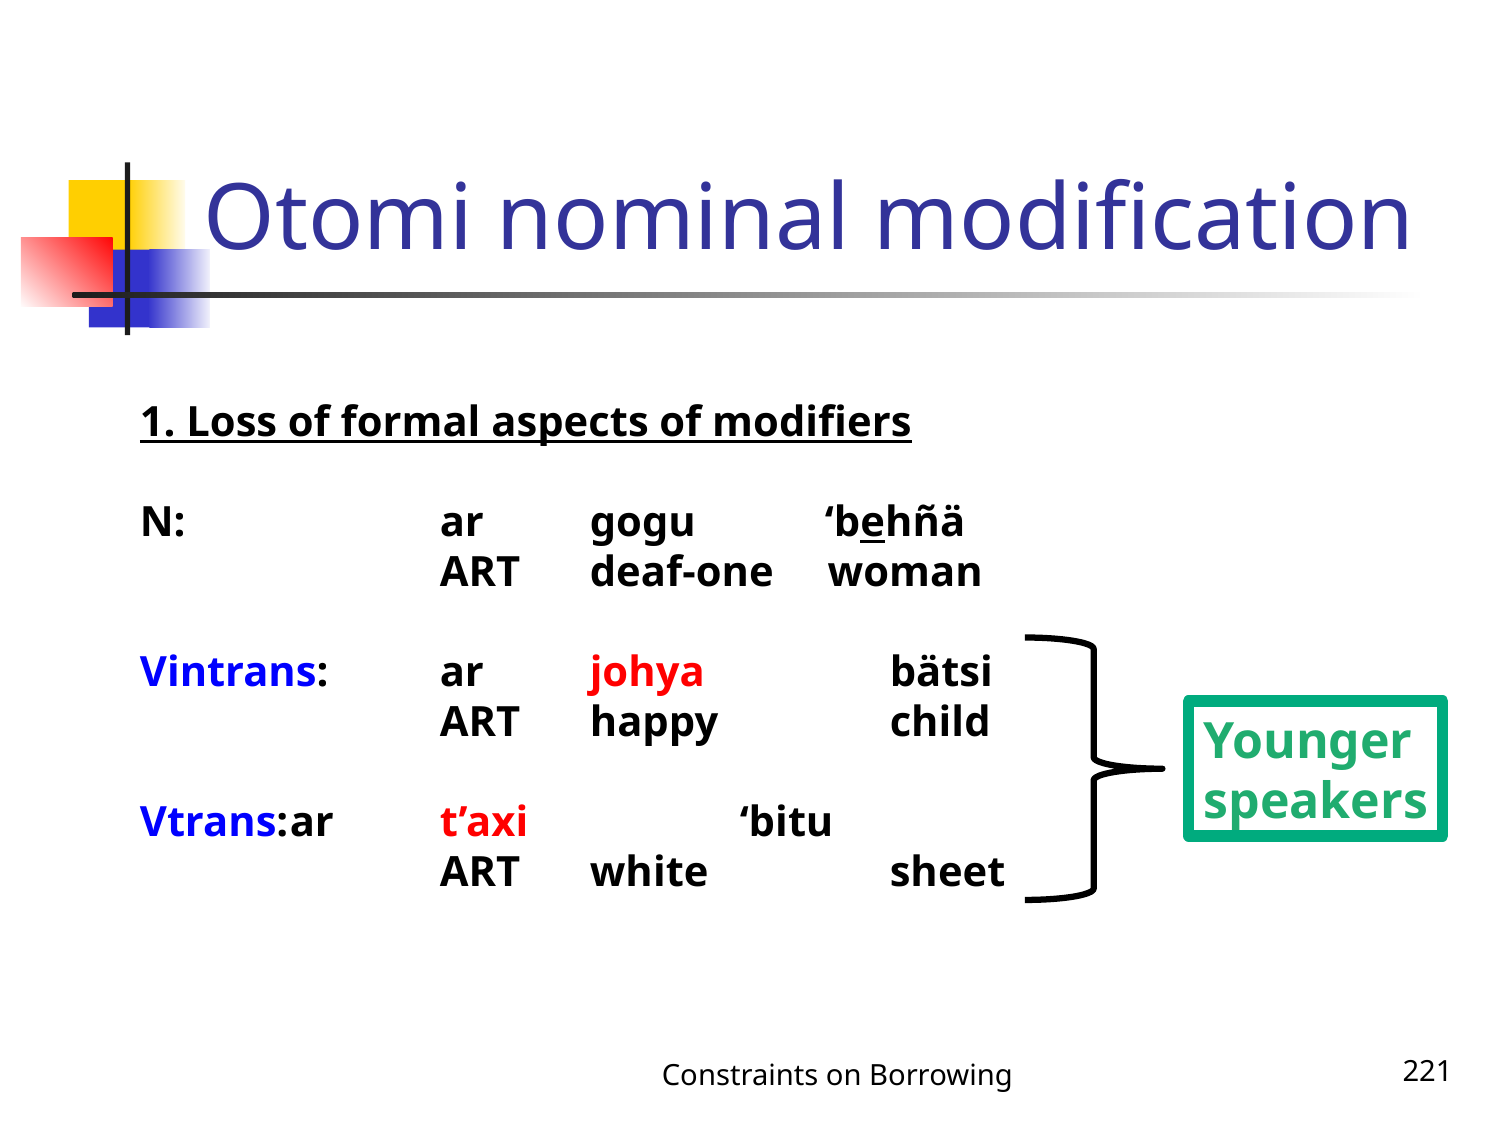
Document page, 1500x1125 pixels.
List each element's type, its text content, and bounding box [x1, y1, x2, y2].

text_box [1024, 637, 1163, 900]
text_box 1. Loss of formal aspects of modifiers N: ar gogu ‘behñä ART deaf-one woman Vintrans: ar johya bätsi ART happy child Vtrans: ar t’axi ‘bitu ART white sheet [124, 387, 1413, 903]
slide_number 221 [1154, 1023, 1468, 1100]
text_box Younger speakers [1188, 701, 1443, 836]
title Otomi nominal modification [188, 34, 1468, 276]
footer Constraints on Borrowing [599, 1023, 1076, 1100]
